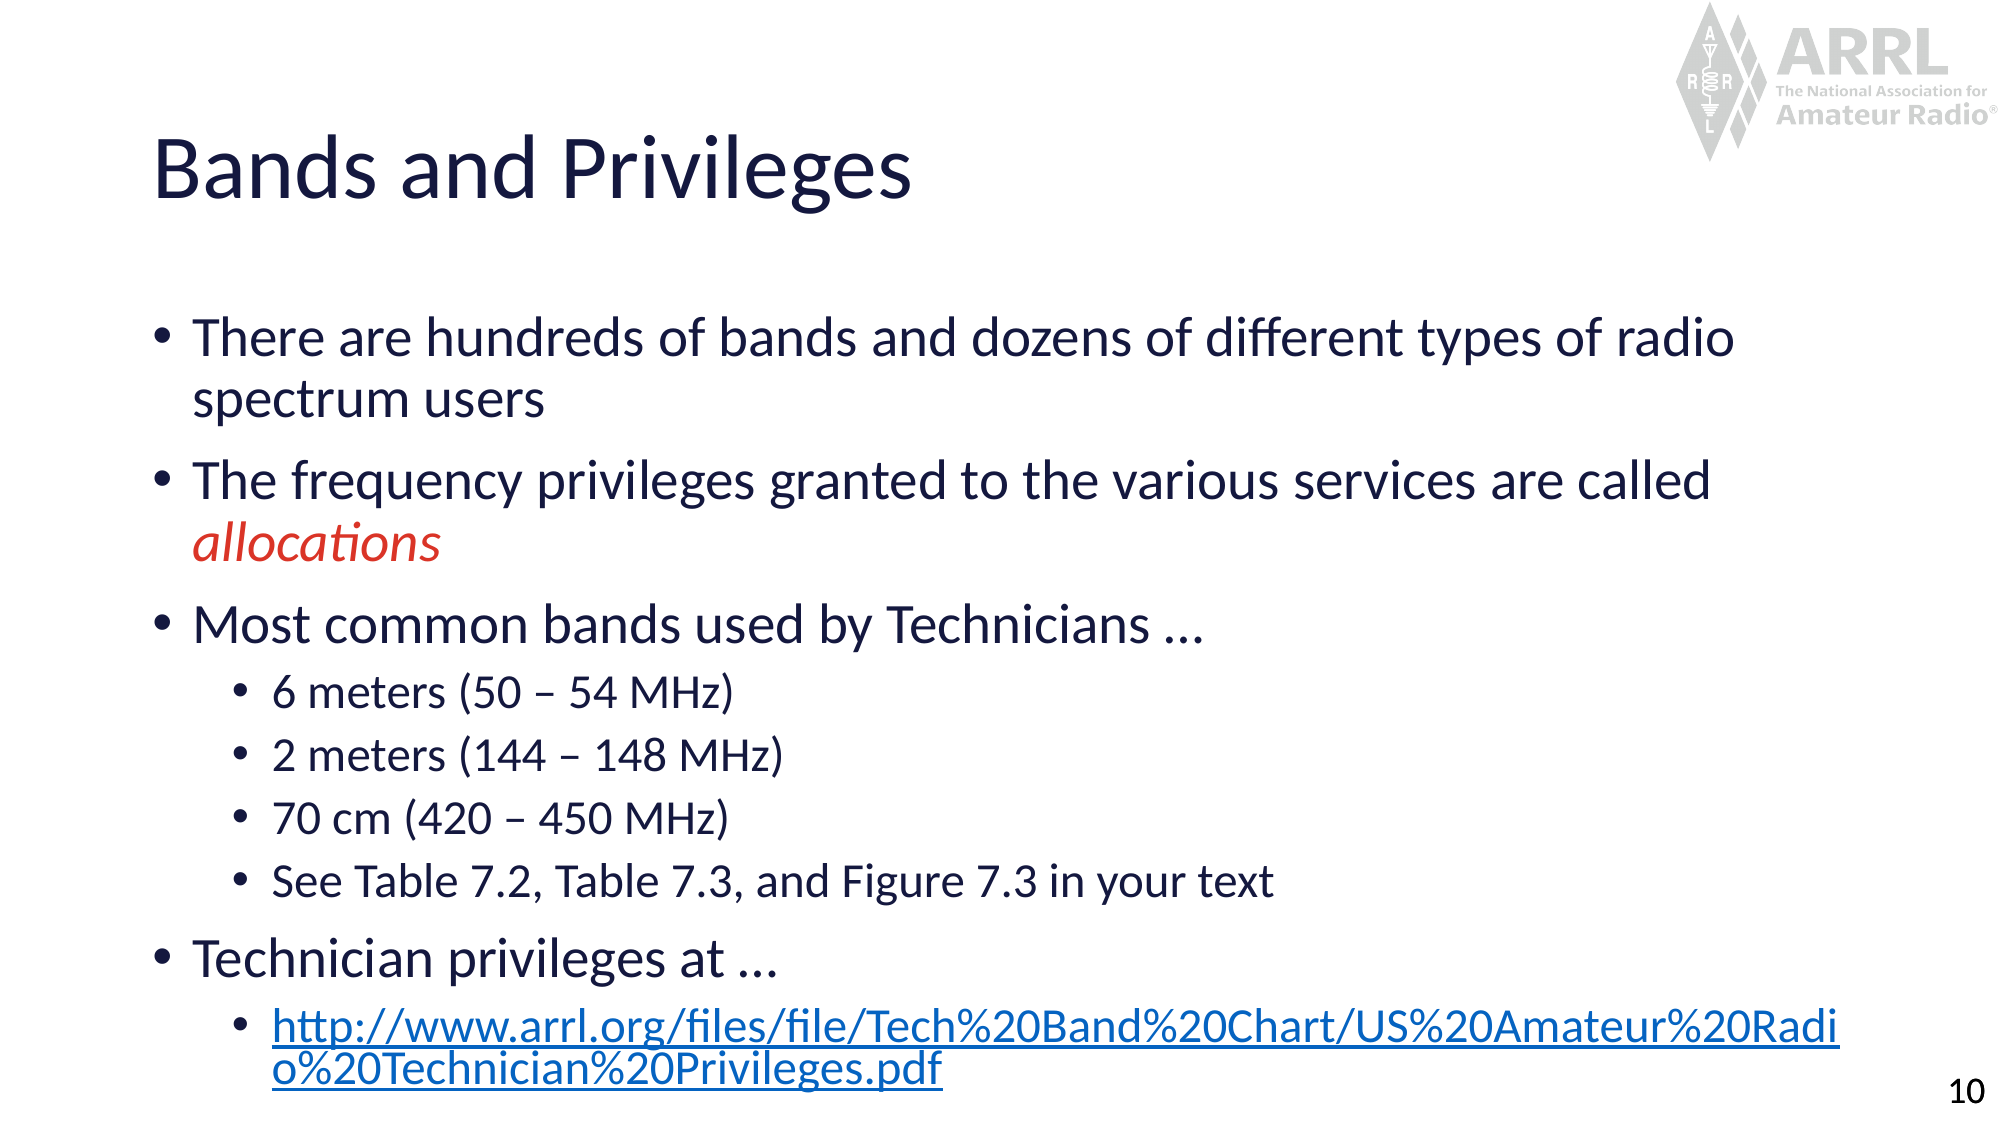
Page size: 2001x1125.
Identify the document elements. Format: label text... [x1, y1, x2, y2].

list There are hundreds of bands and dozens of different types of radio spectrum users The frequency privileges granted to the various services are called allocations Most common bands used by Technicians … 6 meters (50 – 54 MHz) 2 meters (144 – 148 MHz) 70 cm (420 – 450 MHz) See Table 7.2, Table 7.3, and Figure 7.3 in your text Technician privileges at … http://www.arrl.org/files/file/Tech%20Band%20Chart/US%20Amateur%20Radio%20Technician%20Privileges.pdf [137, 299, 1863, 1066]
title Bands and Privileges [137, 59, 1863, 278]
picture [1674, 0, 2000, 164]
